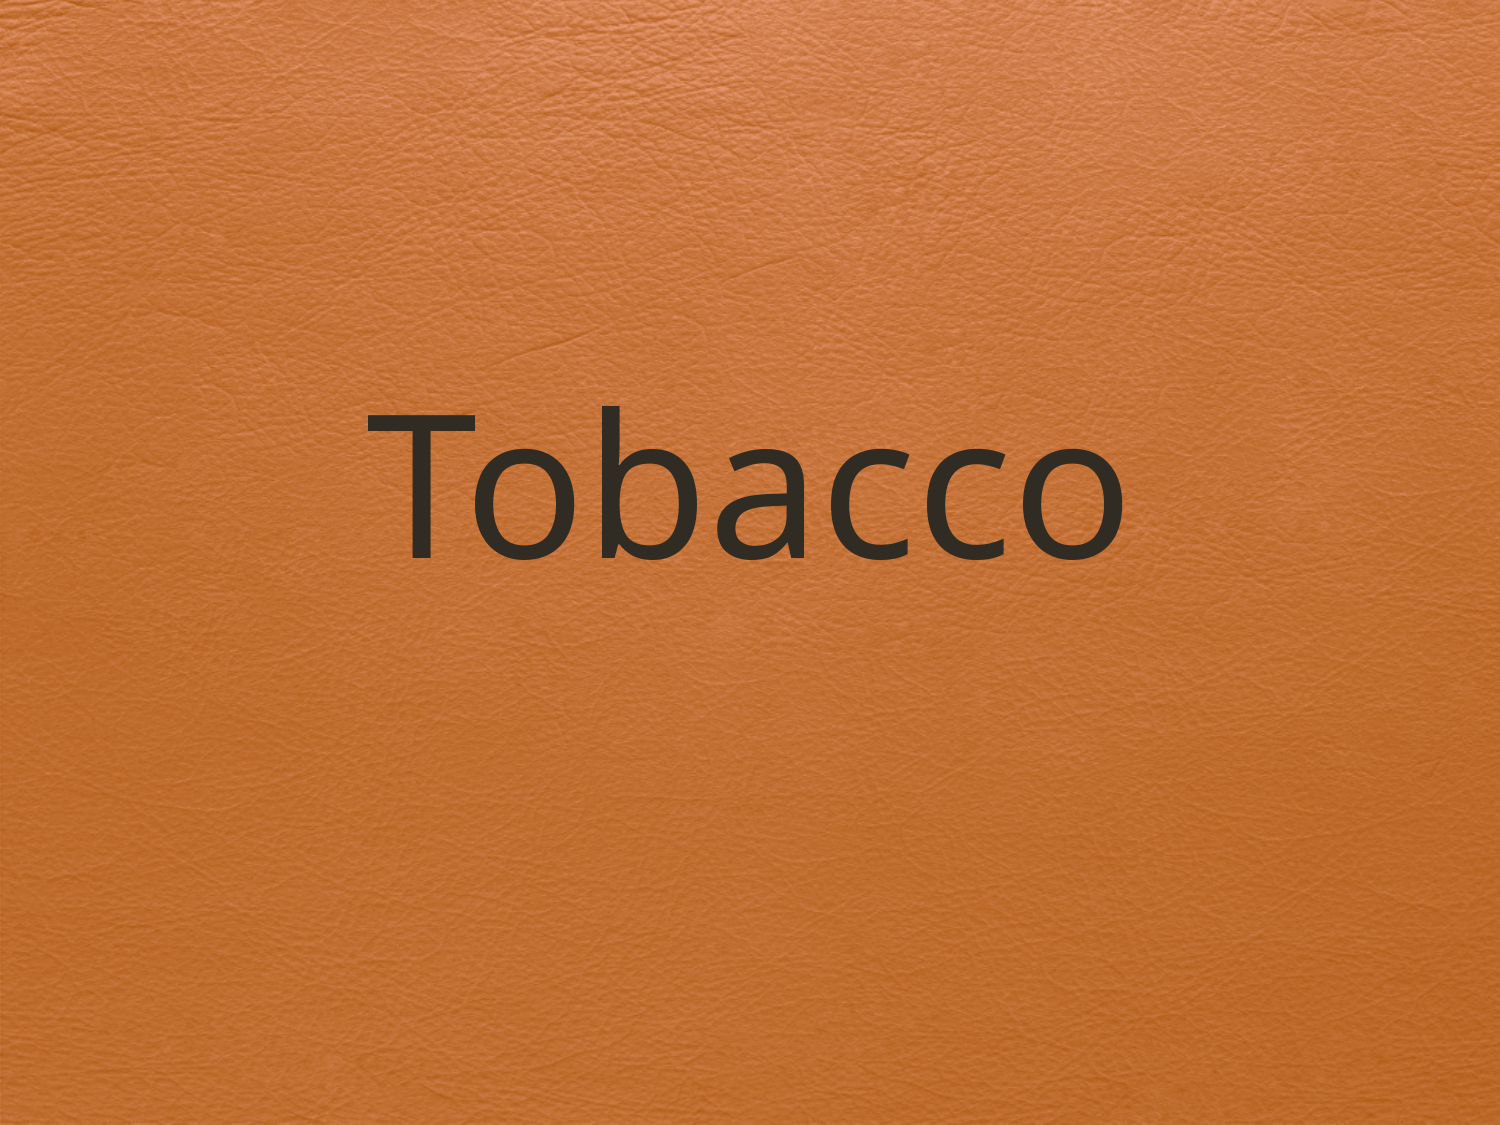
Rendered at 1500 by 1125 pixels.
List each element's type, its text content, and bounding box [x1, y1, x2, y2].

subtitle Tobacco [81, 351, 1419, 759]
